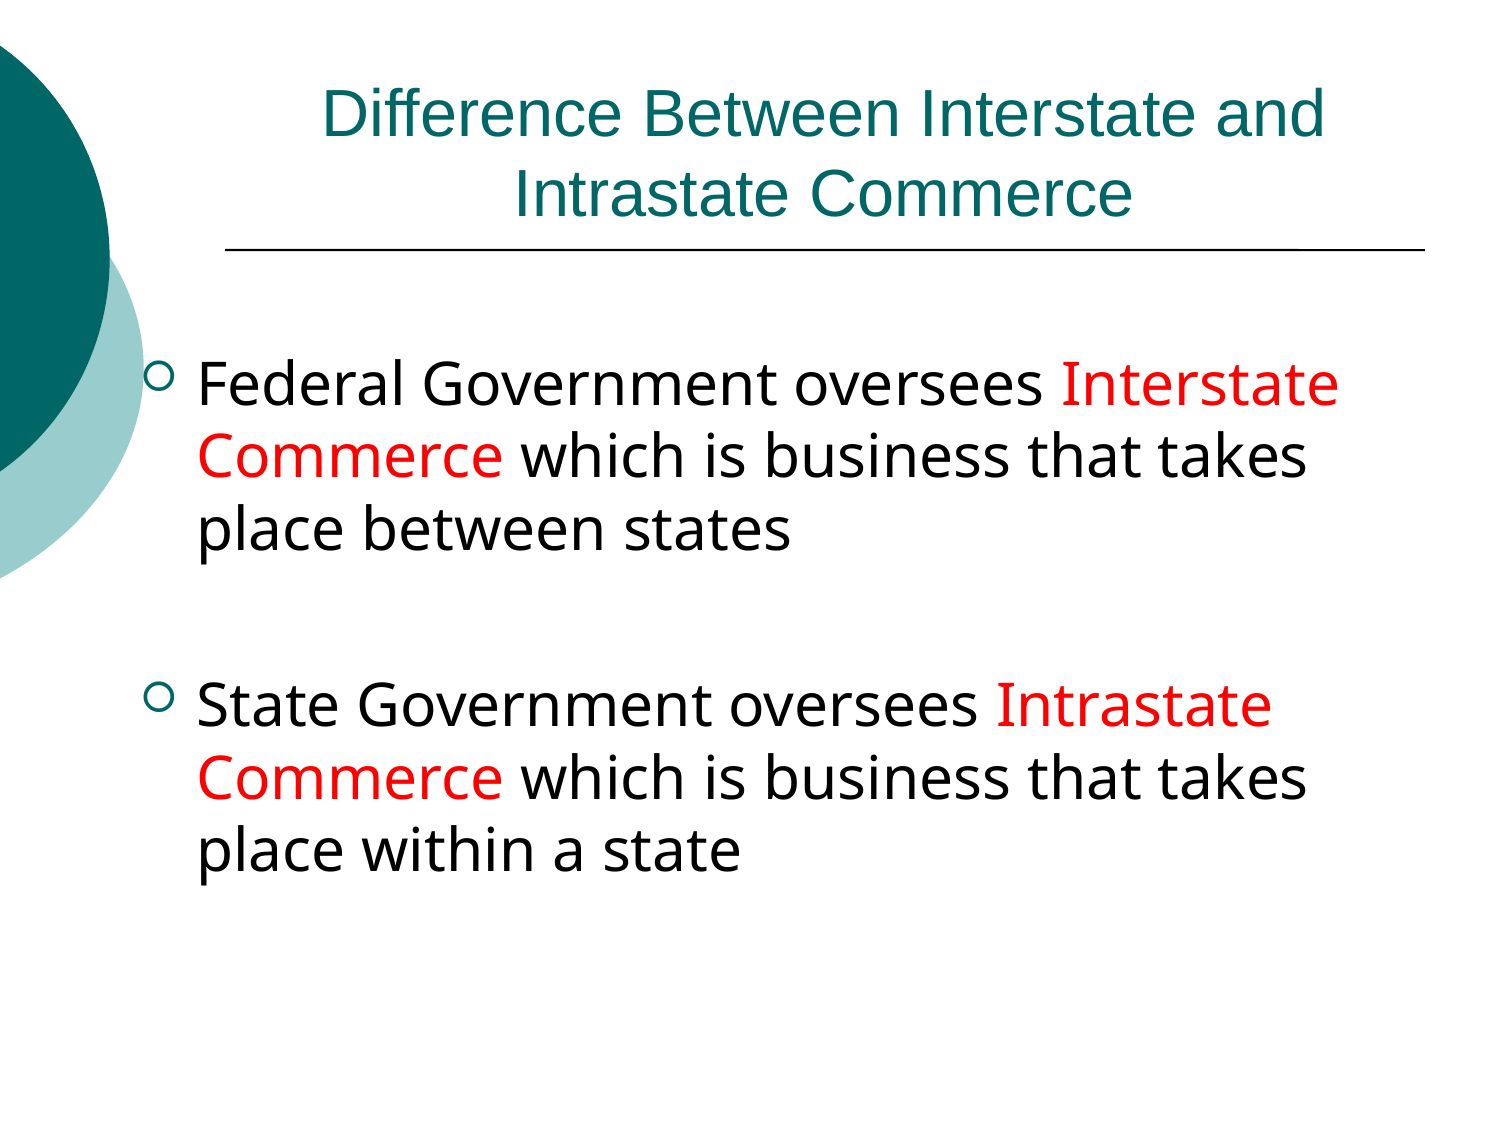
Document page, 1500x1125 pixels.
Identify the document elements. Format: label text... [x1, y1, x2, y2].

title Difference Between Interstate and Intrastate Commerce [224, 49, 1425, 237]
list Federal Government oversees Interstate Commerce which is business that takes place between states State Government oversees Intrastate Commerce which is business that takes place within a state [125, 337, 1463, 1063]
